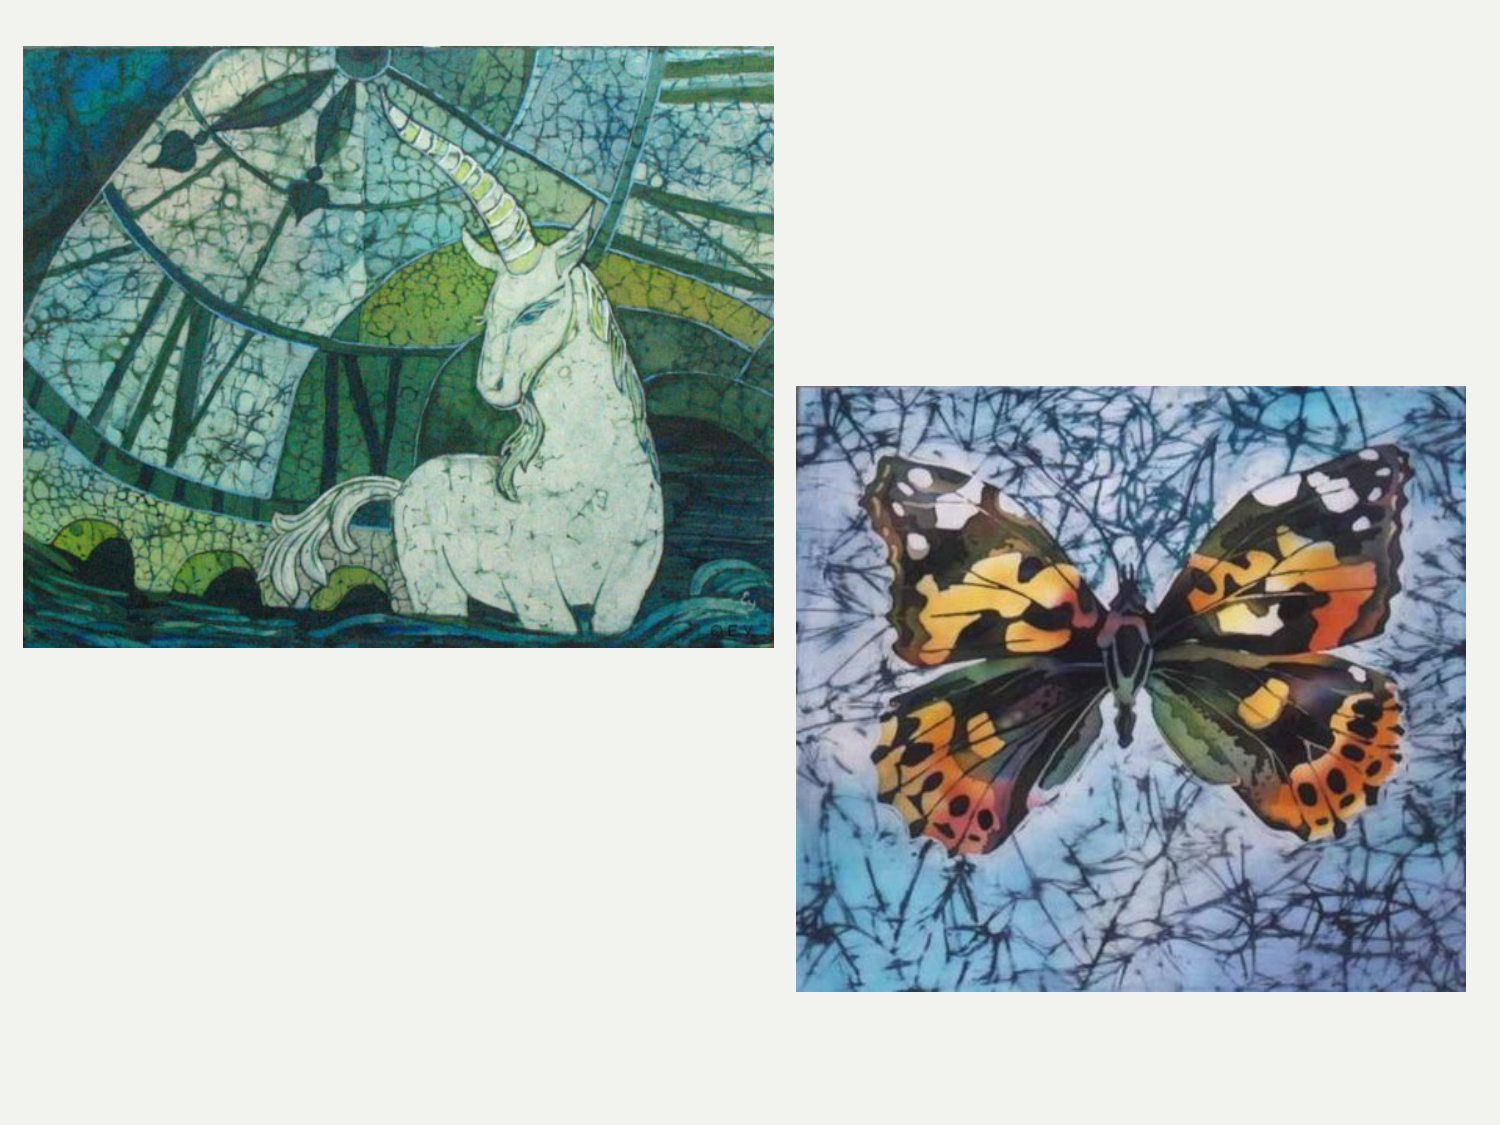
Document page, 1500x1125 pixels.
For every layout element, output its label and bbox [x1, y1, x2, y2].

picture [796, 386, 1466, 992]
picture [23, 46, 774, 649]
